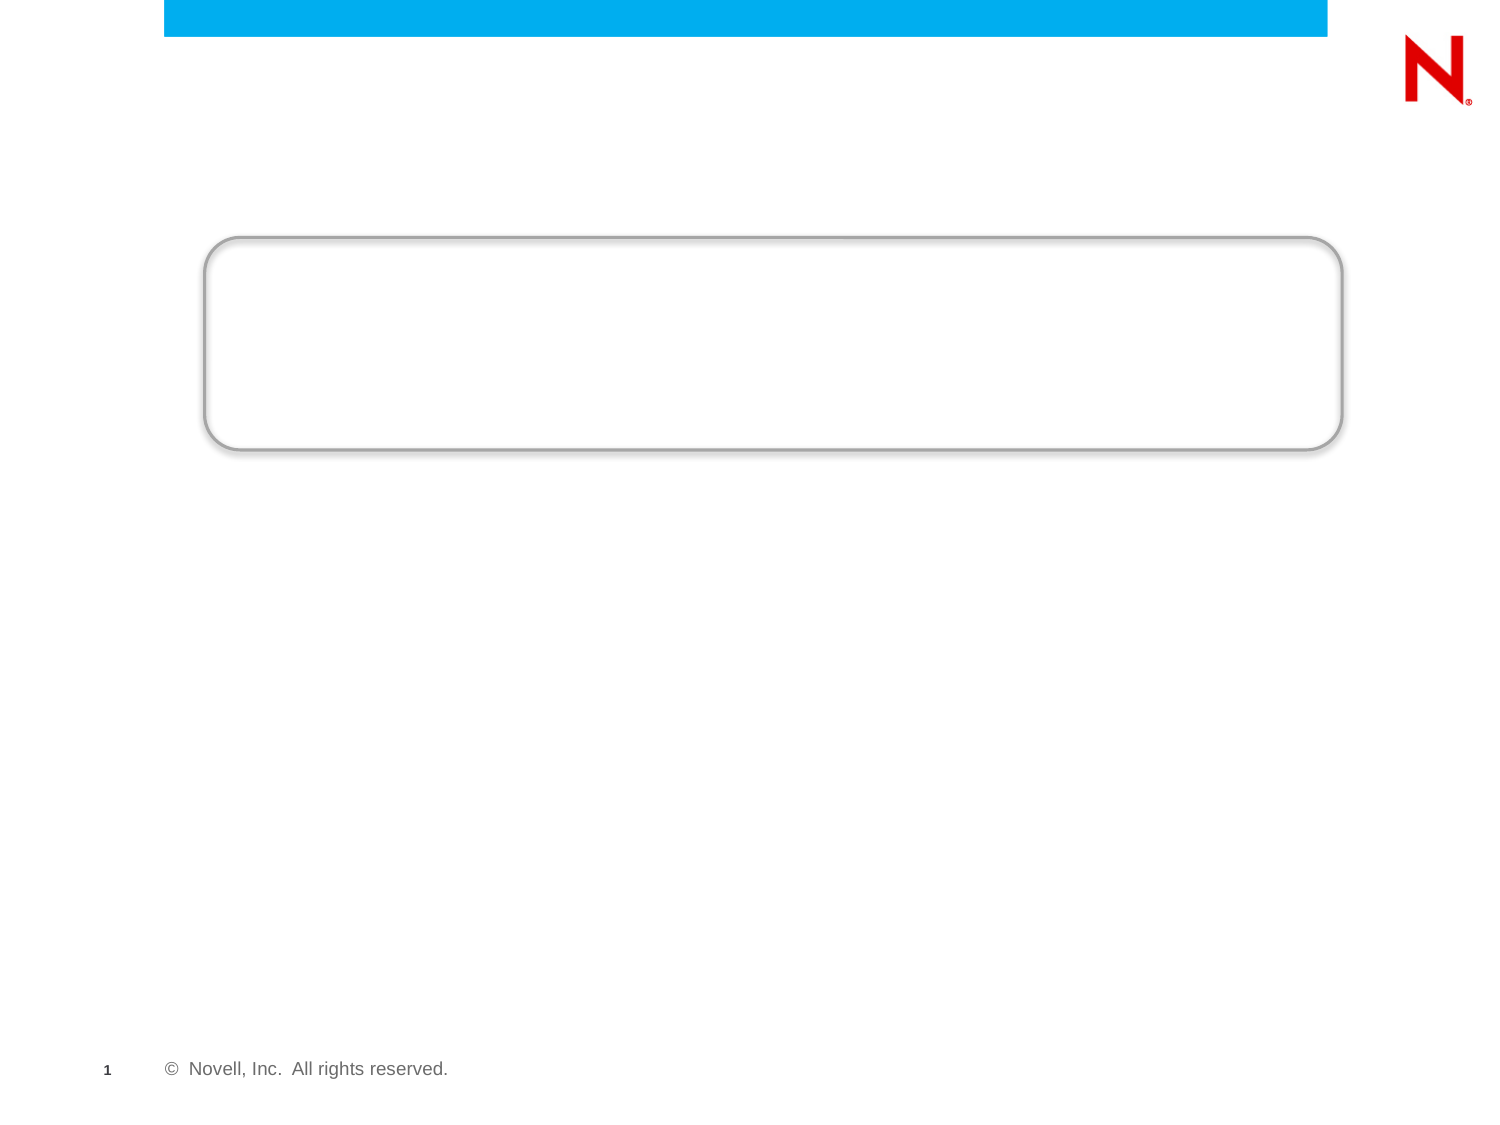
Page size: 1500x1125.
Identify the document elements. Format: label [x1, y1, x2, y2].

text_box [201, 234, 1346, 454]
picture [1403, 32, 1473, 107]
